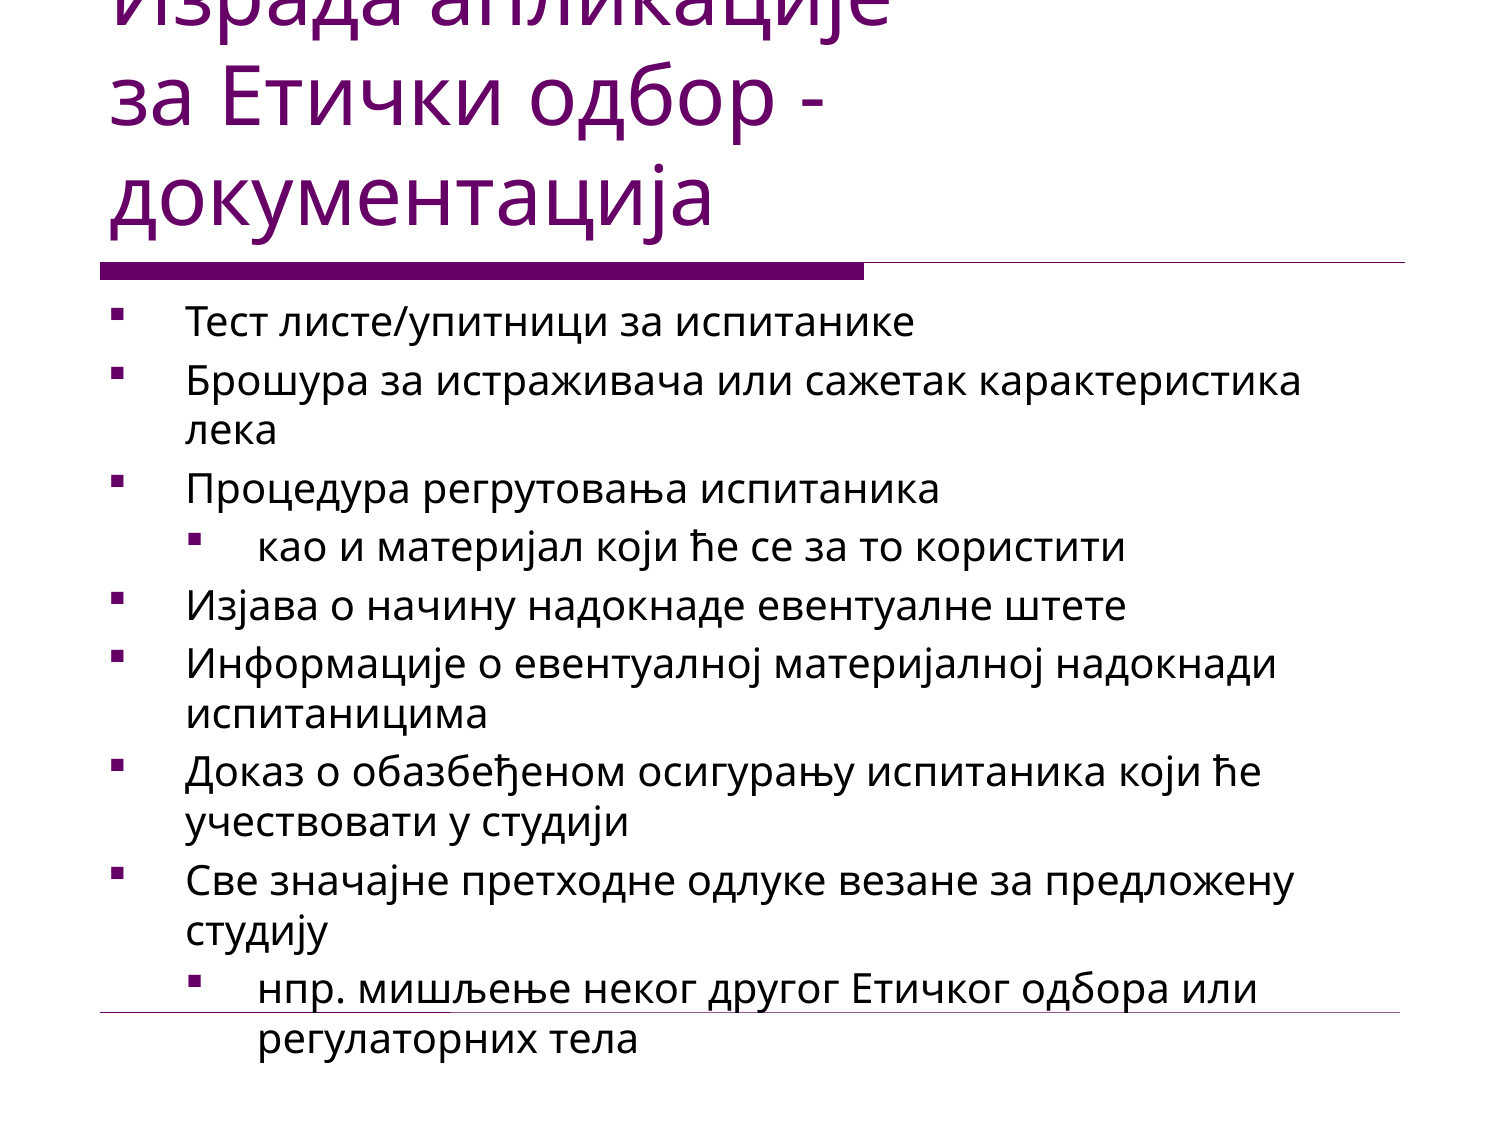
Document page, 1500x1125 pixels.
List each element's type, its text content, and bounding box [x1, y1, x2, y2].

title Израда апликације за Етички одбор - документација [93, 49, 1407, 250]
list Тест листе/упитници за испитанике Брошура за истраживача или сажетак карактеристика лека Процедура регрутовања испитаника као и материјал који ће се за то користити Изјава о начину надокнаде евентуалне штете Информације о евентуалној материјалној надокнади испитаницима Доказ о обазбеђеном осигурању испитаника који ће учествовати у студији Све значајне претходне одлуке везане за предложену студију нпр. мишљење неког другог Етичког одбора или регулаторних тела [92, 287, 1413, 988]
